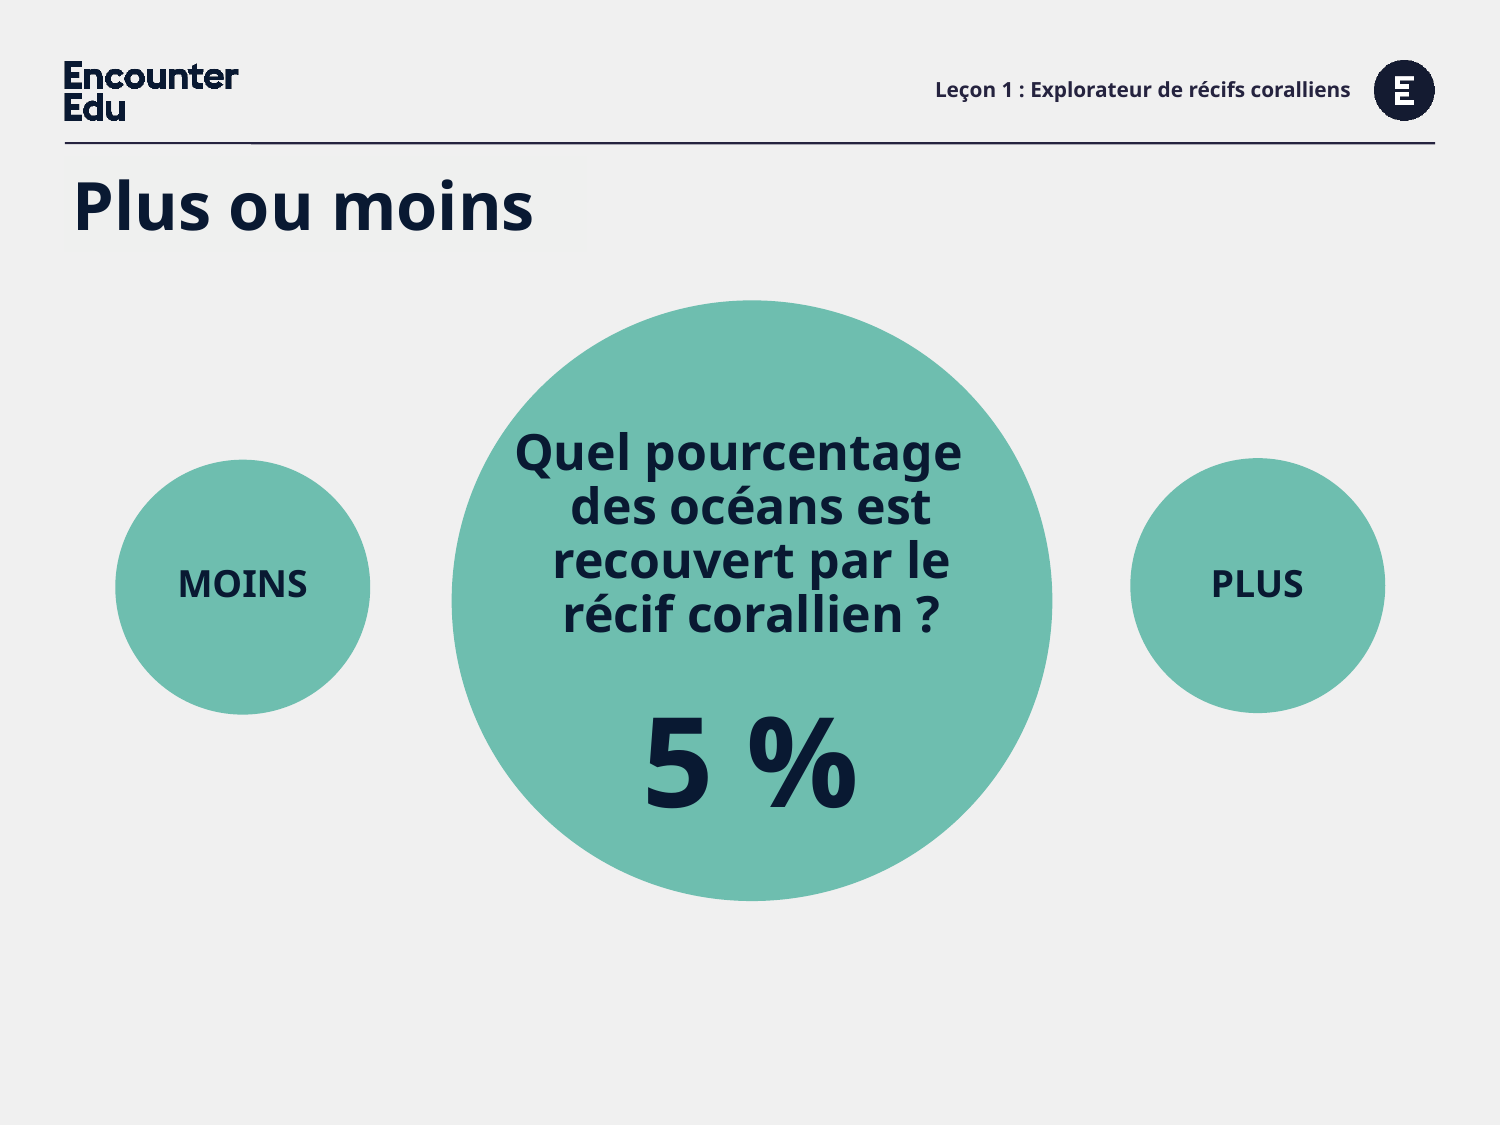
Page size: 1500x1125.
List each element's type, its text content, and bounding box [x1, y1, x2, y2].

list 5 % [482, 691, 1021, 874]
list MOINS [64, 515, 421, 656]
picture [1372, 58, 1436, 122]
text_box PLUS [1079, 516, 1435, 655]
title Leçon 1 : Explorateur de récifs coralliens [749, 67, 1359, 114]
list Quel pourcentage des océans est recouvert par le récif corallien ? [482, 419, 1021, 602]
text_box Plus ou moins [64, 156, 587, 252]
picture [60, 59, 243, 122]
